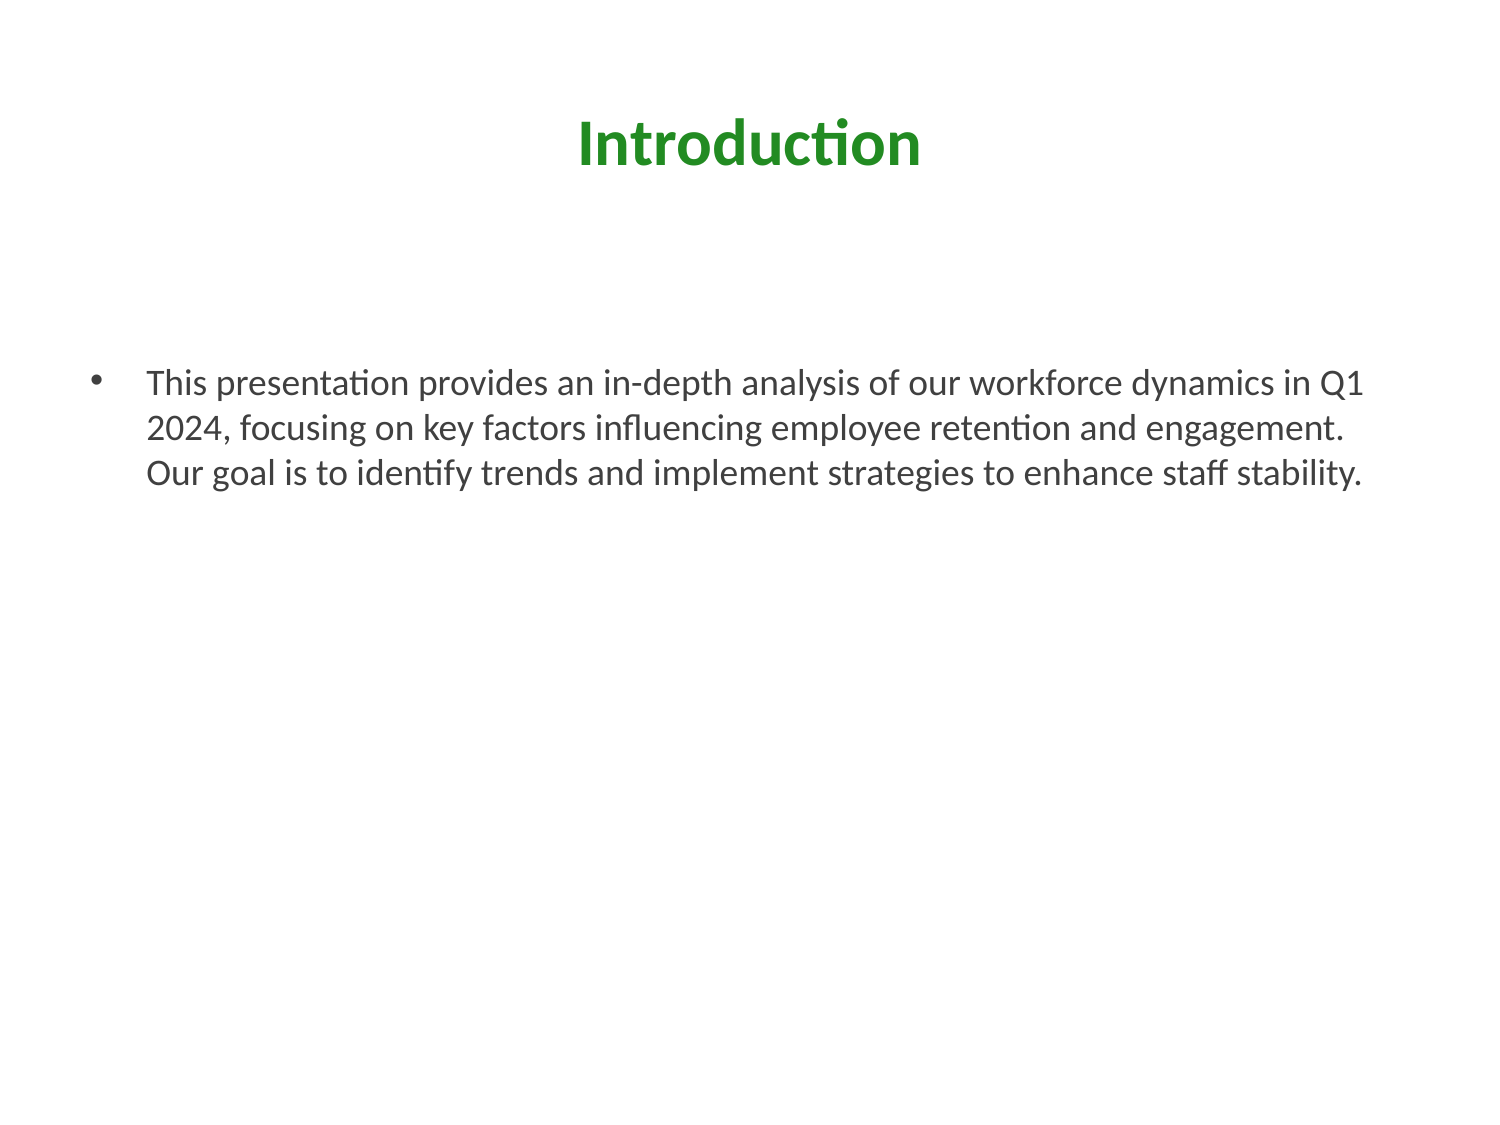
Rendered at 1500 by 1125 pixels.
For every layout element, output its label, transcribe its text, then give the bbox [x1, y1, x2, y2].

title Introduction [75, 45, 1425, 233]
list This presentation provides an in-depth analysis of our workforce dynamics in Q1 2024, focusing on key factors influencing employee retention and engagement. Our goal is to identify trends and implement strategies to enhance staff stability. [75, 262, 1425, 1005]
